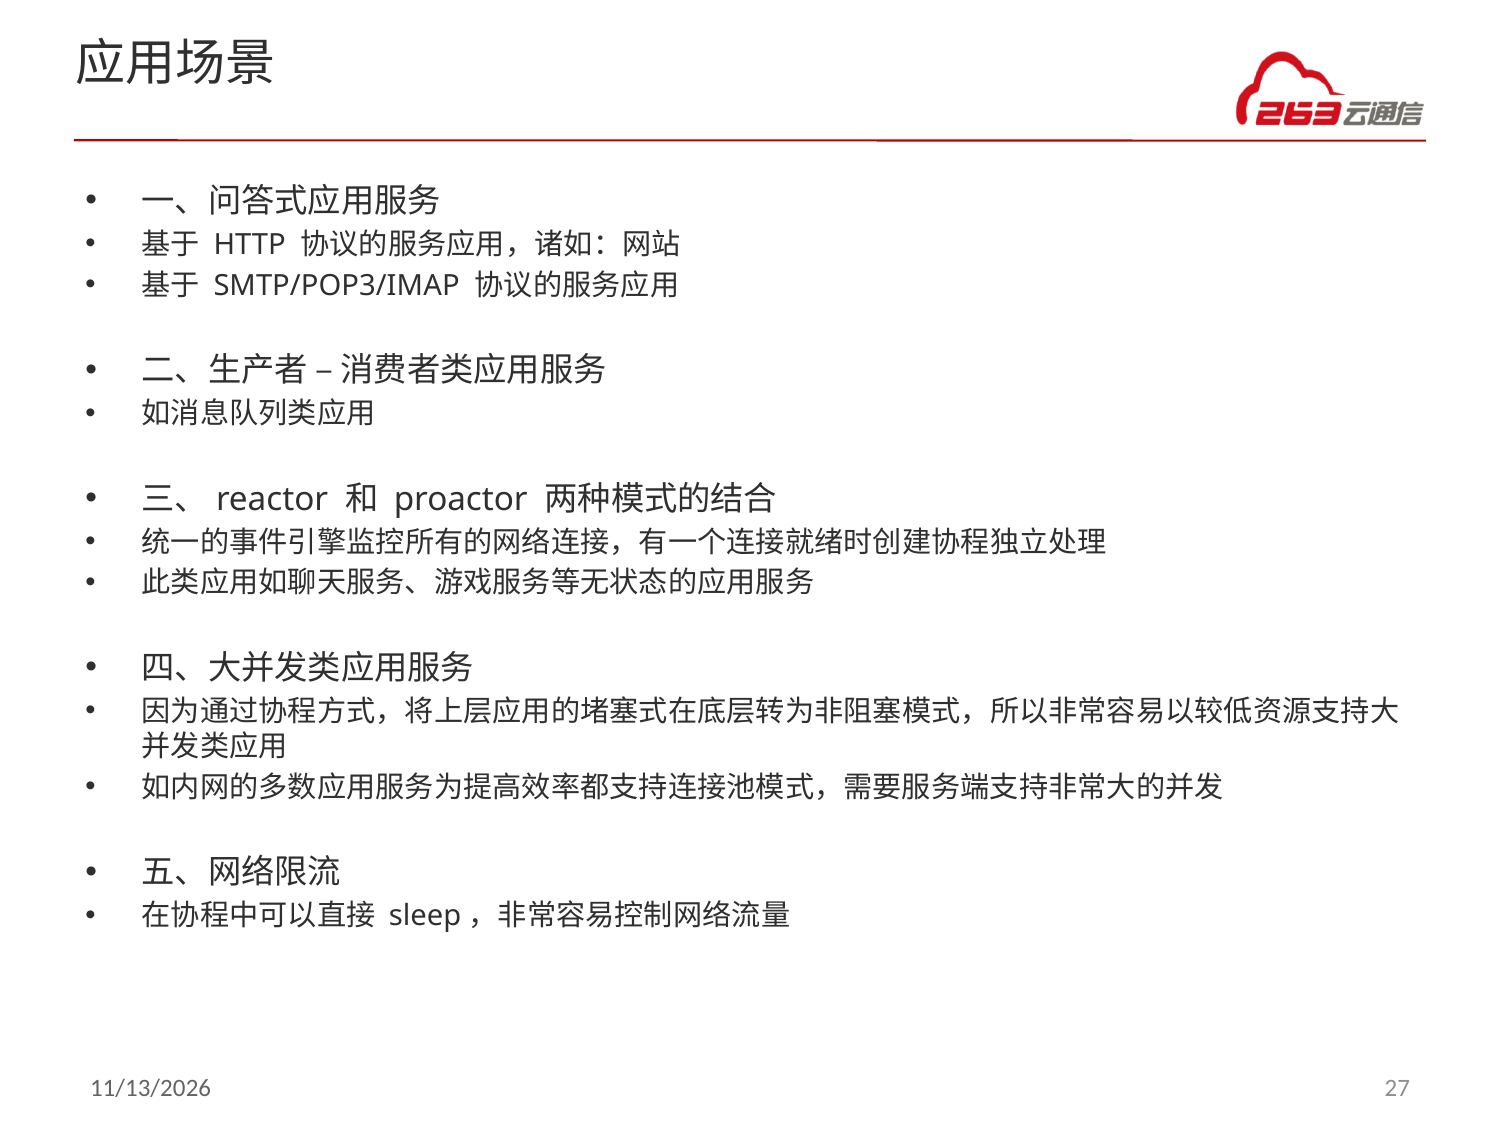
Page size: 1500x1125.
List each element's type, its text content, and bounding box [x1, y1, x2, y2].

title 应用场景 [75, 30, 1235, 136]
picture [1230, 37, 1430, 141]
list 一、问答式应用服务 基于 HTTP 协议的服务应用，诸如：网站 基于 SMTP/POP3/IMAP 协议的服务应用 二、生产者 – 消费者类应用服务 如消息队列类应用 三、reactor 和 proactor 两种模式的结合 统一的事件引擎监控所有的网络连接，有一个连接就绪时创建协程独立处理 此类应用如聊天服务、游戏服务等无状态的应用服务 四、大并发类应用服务 因为通过协程方式，将上层应用的堵塞式在底层转为非阻塞模式，所以非常容易以较低资源支持大并发类应用 如内网的多数应用服务为提高效率都支持连接池模式，需要服务端支持非常大的并发 五、网络限流 在协程中可以直接 sleep，非常容易控制网络流量 [70, 171, 1421, 1016]
